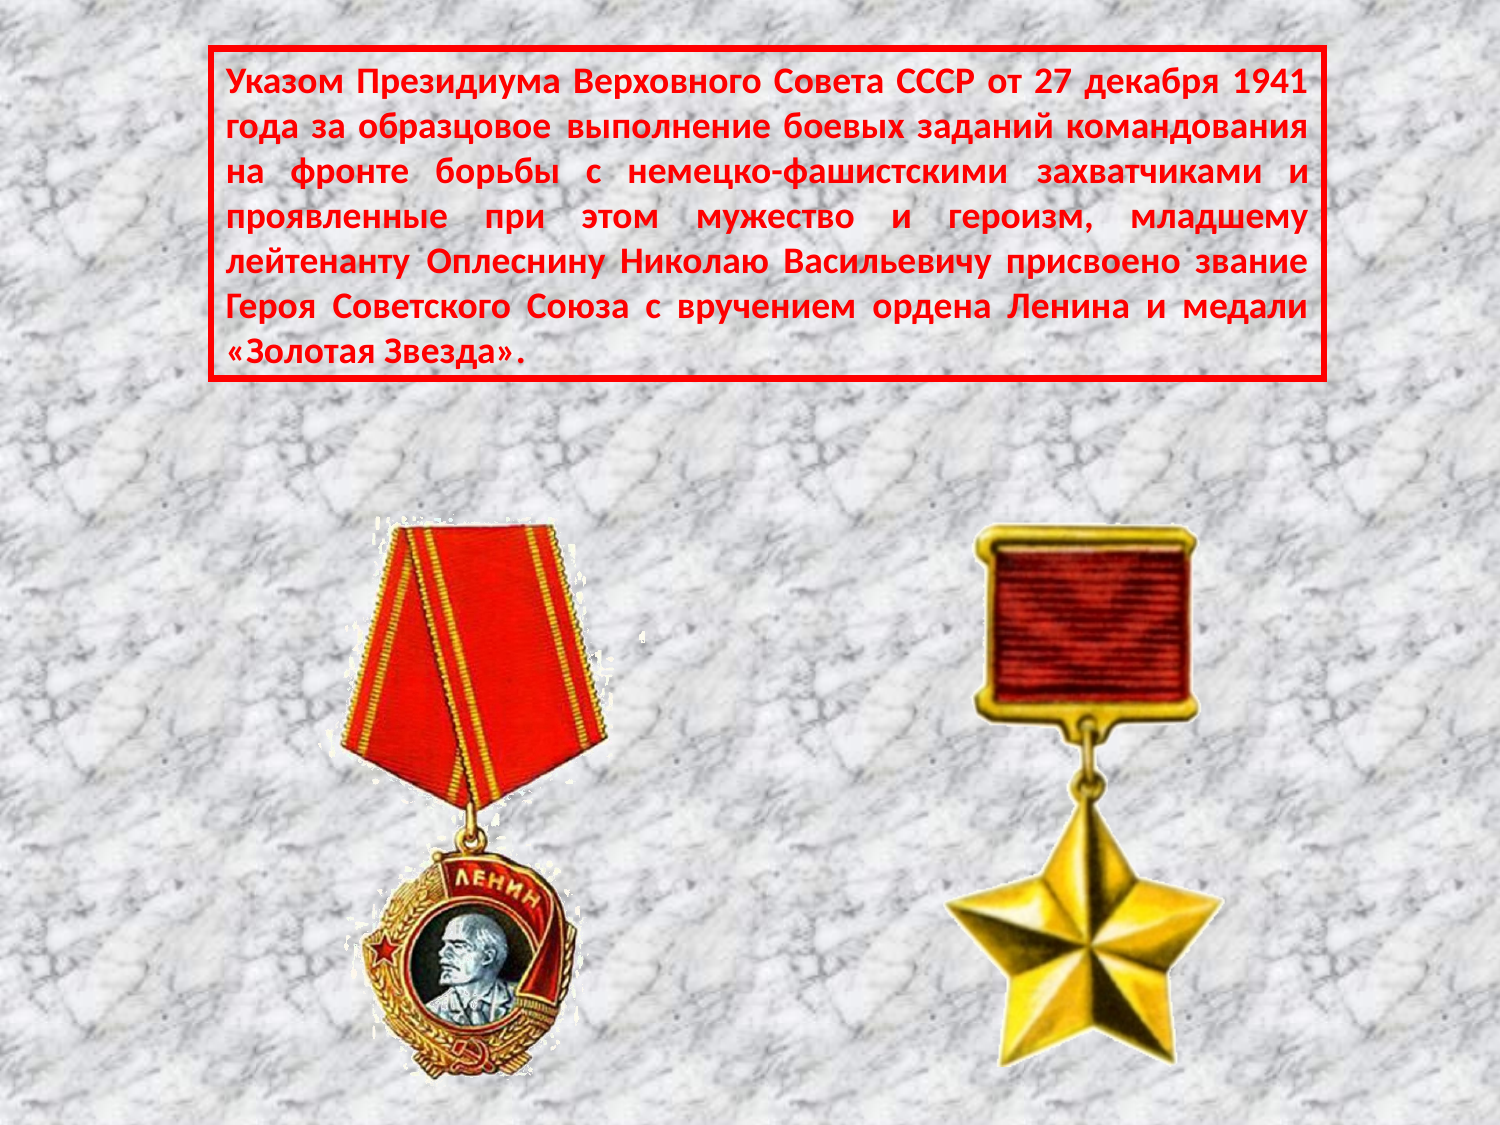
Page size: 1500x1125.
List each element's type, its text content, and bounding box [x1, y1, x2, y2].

text_box Указом Президиума Верховного Совета СССР от 27 декабря 1941 года за образцовое выполнение боевых заданий командования на фронте борьбы с немецко-фашистскими захватчиками и проявленные при этом мужество и героизм, младшему лейтенанту Оплеснину Николаю Васильевичу присвоено звание Героя Советского Союза с вручением ордена Ленина и медали «Золотая Звезда». [210, 48, 1325, 379]
picture [0, 0, 1500, 1125]
